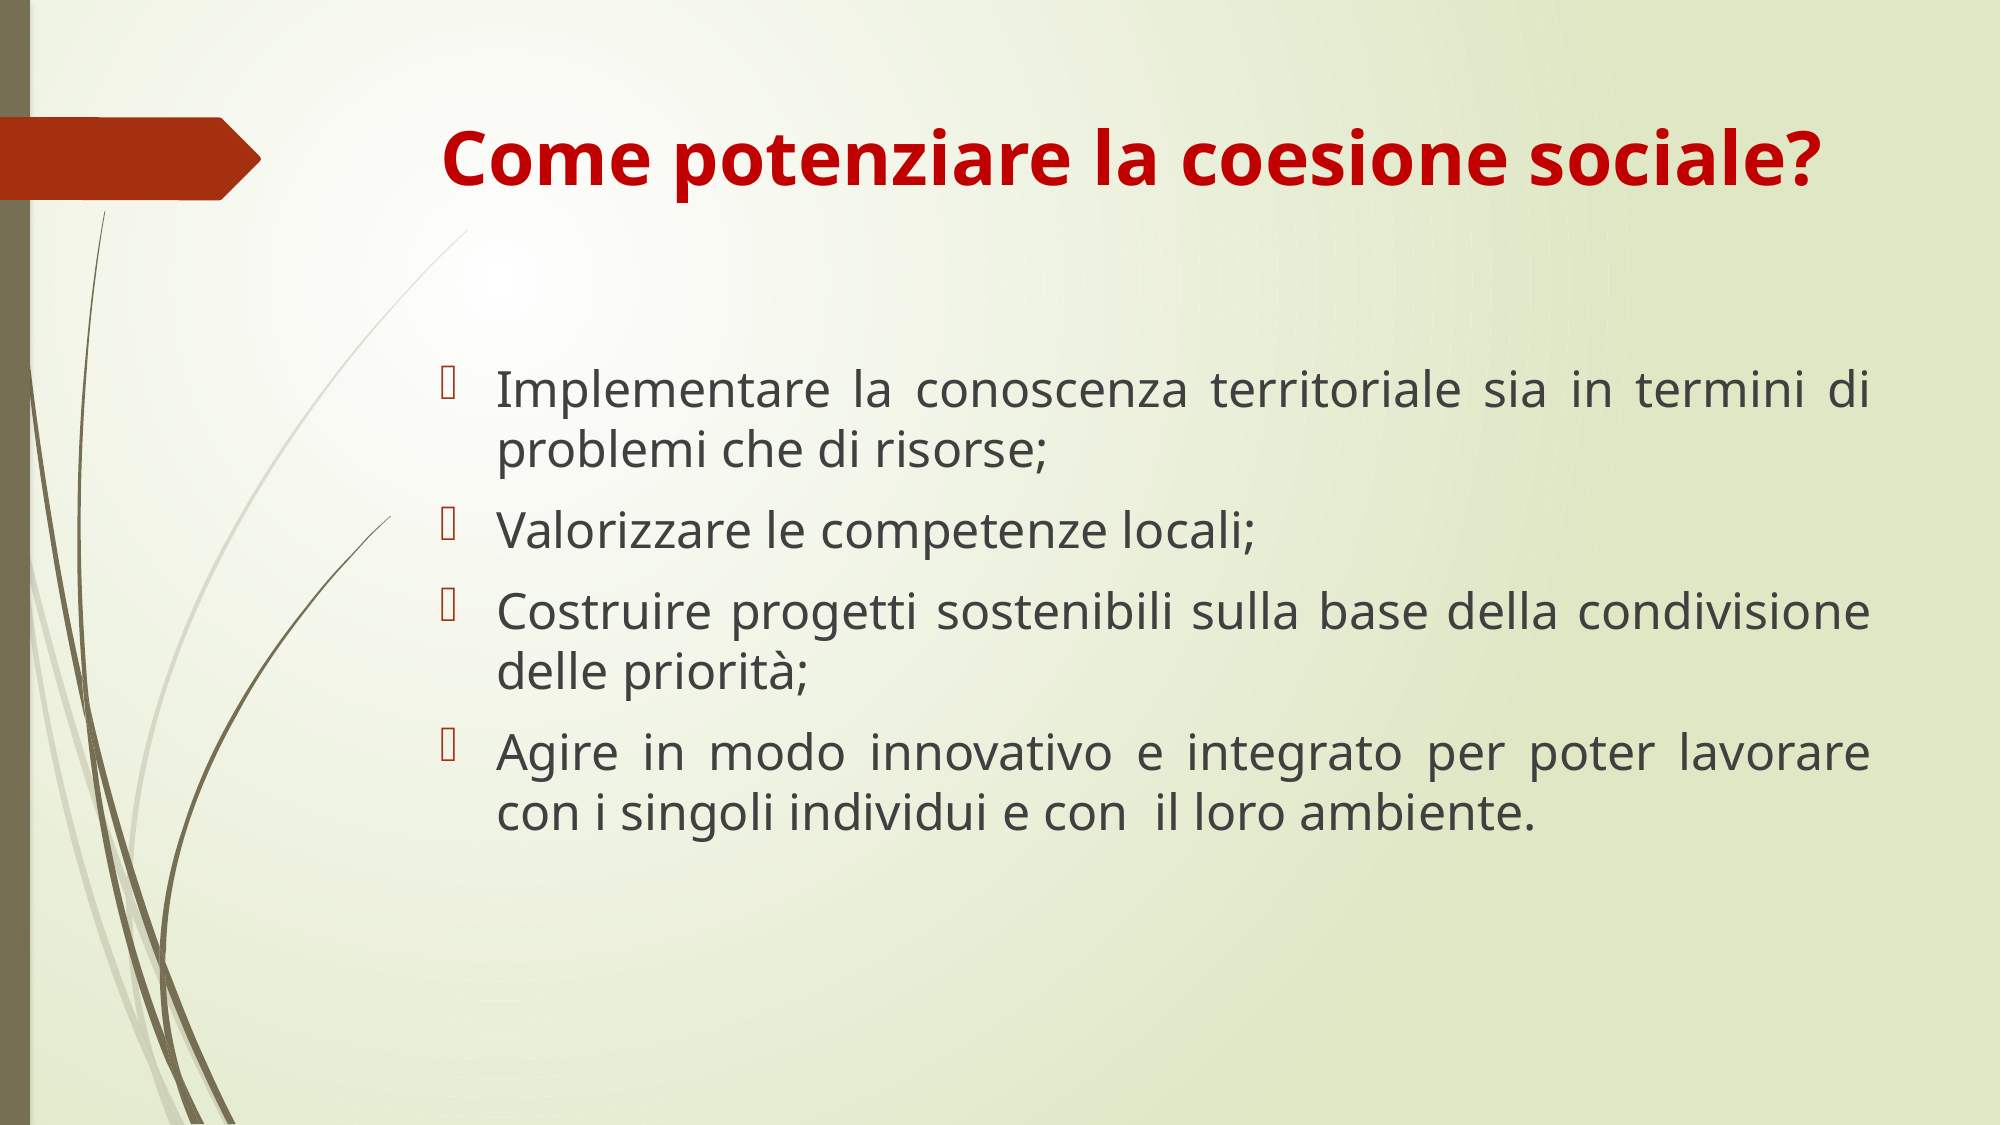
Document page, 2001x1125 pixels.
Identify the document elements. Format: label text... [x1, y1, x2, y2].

title Come potenziare la coesione sociale? [425, 102, 1888, 313]
list Implementare la conoscenza territoriale sia in termini di problemi che di risorse; Valorizzare le competenze locali; Costruire progetti sostenibili sulla base della condivisione delle priorità; Agire in modo innovativo e integrato per poter lavorare con i singoli individui e con il loro ambiente. [424, 350, 1888, 970]
